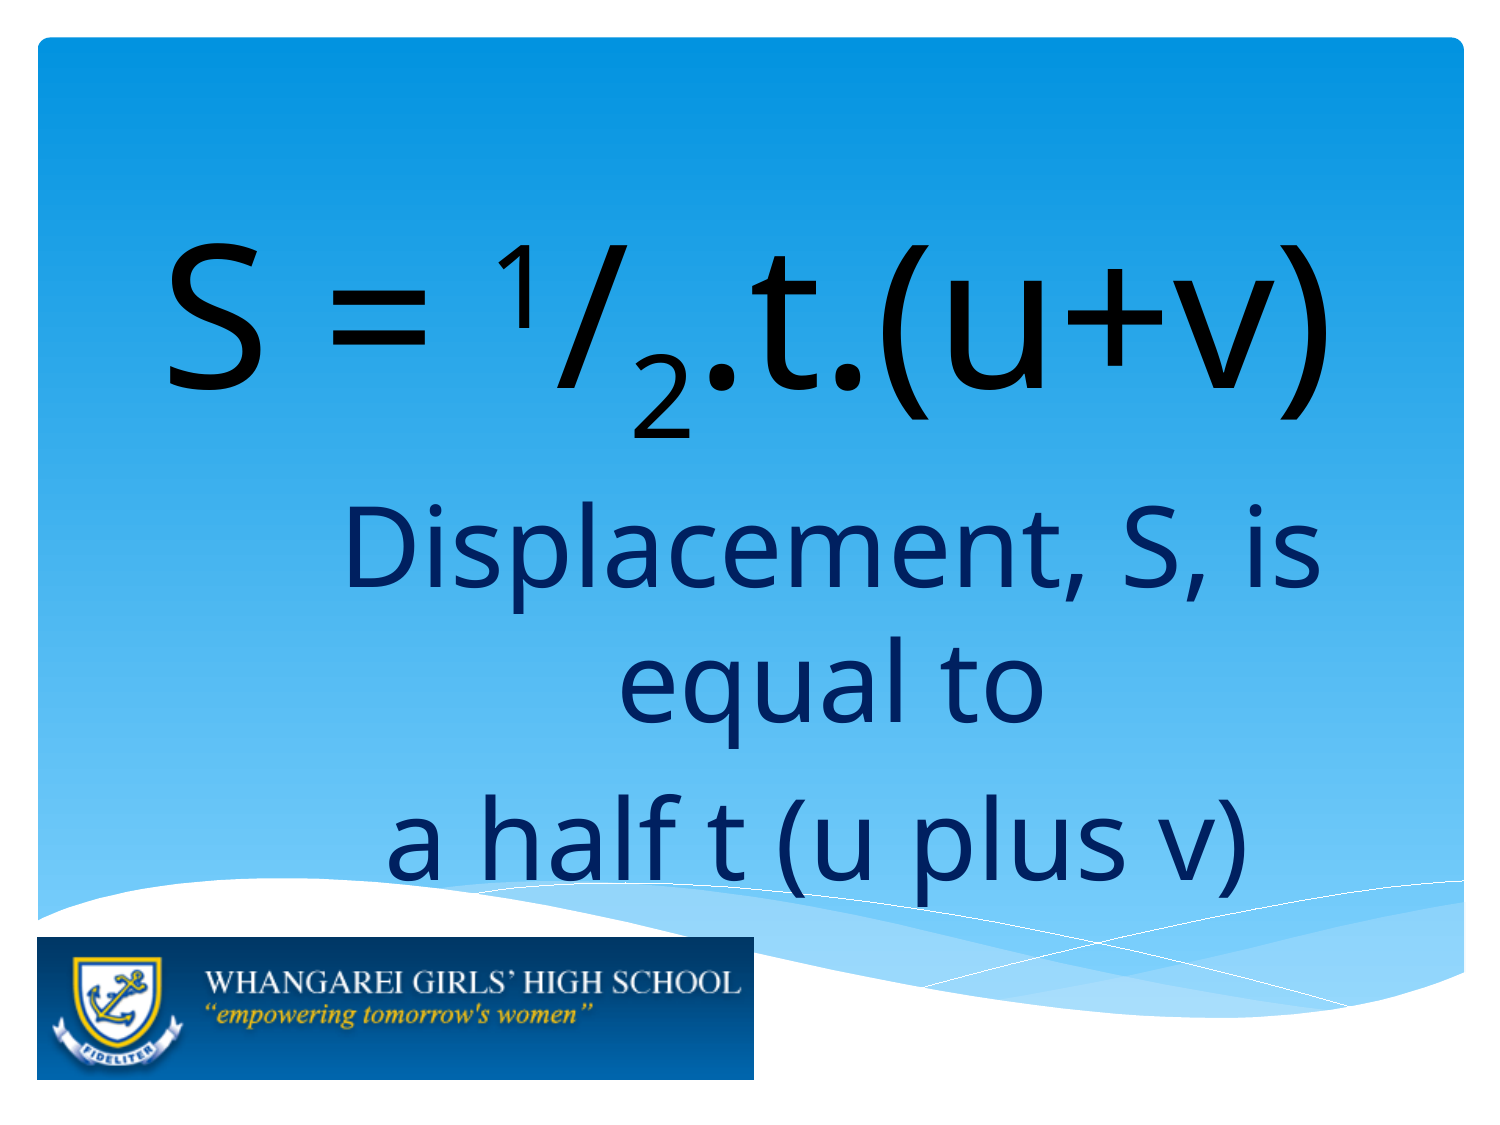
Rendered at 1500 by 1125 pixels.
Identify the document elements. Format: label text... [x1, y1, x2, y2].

picture [37, 937, 754, 1080]
text_box S = 1/2.t.(u+v) [123, 184, 1424, 457]
text_box Displacement, S, is equal to a half t (u plus v) [206, 467, 1459, 941]
